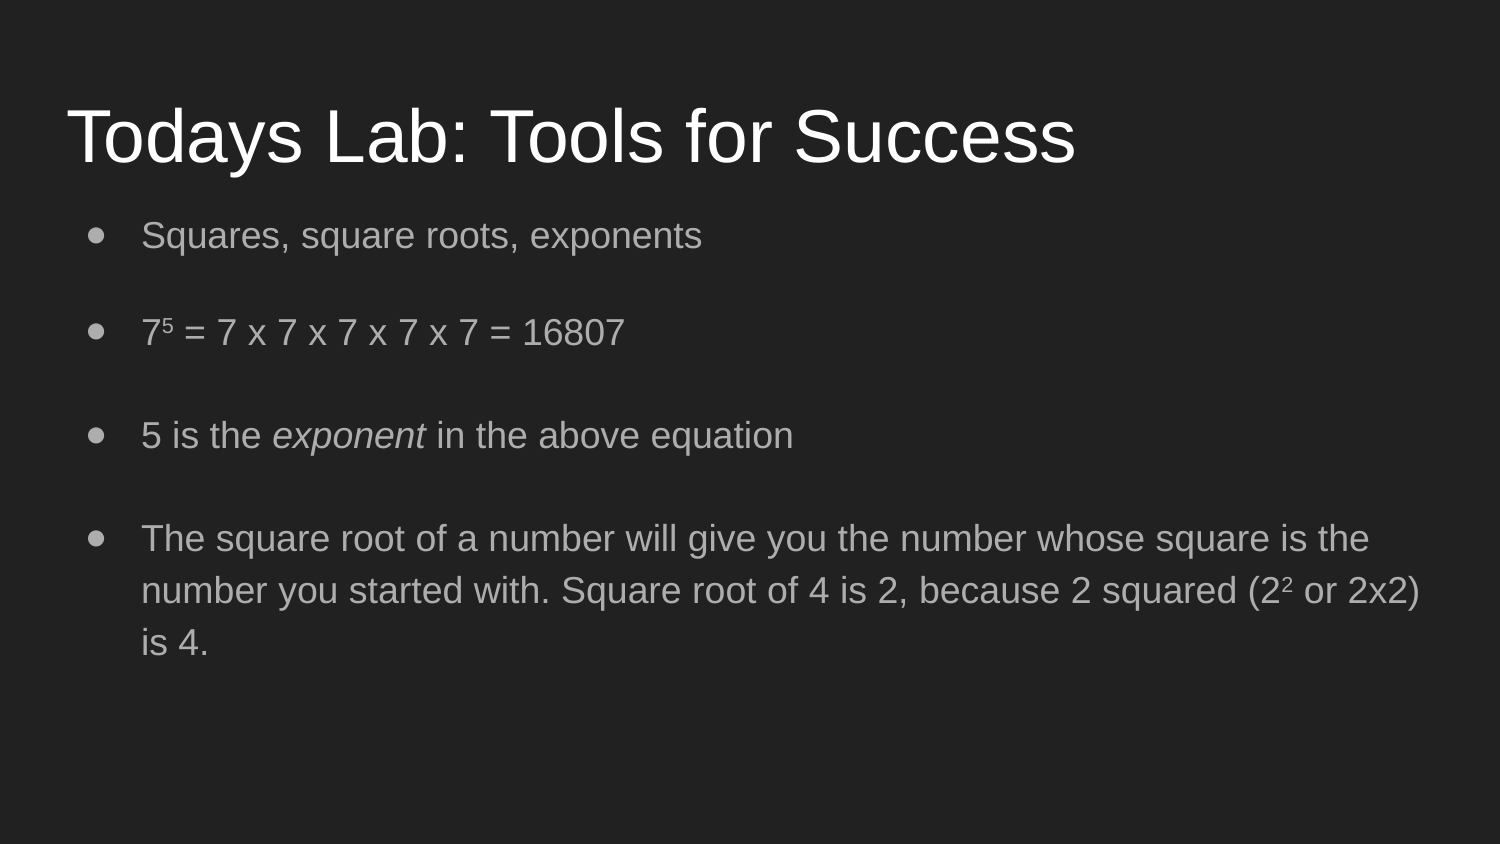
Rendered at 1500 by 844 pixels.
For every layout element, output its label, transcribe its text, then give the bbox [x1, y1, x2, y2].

title Todays Lab: Tools for Success [51, 72, 1449, 167]
text_box Squares, square roots, exponents 75 = 7 x 7 x 7 x 7 x 7 = 16807 5 is the exponent in the above equation The square root of a number will give you the number whose square is the number you started with. Square root of 4 is 2, because 2 squared (22 or 2x2) is 4. [51, 188, 1449, 750]
